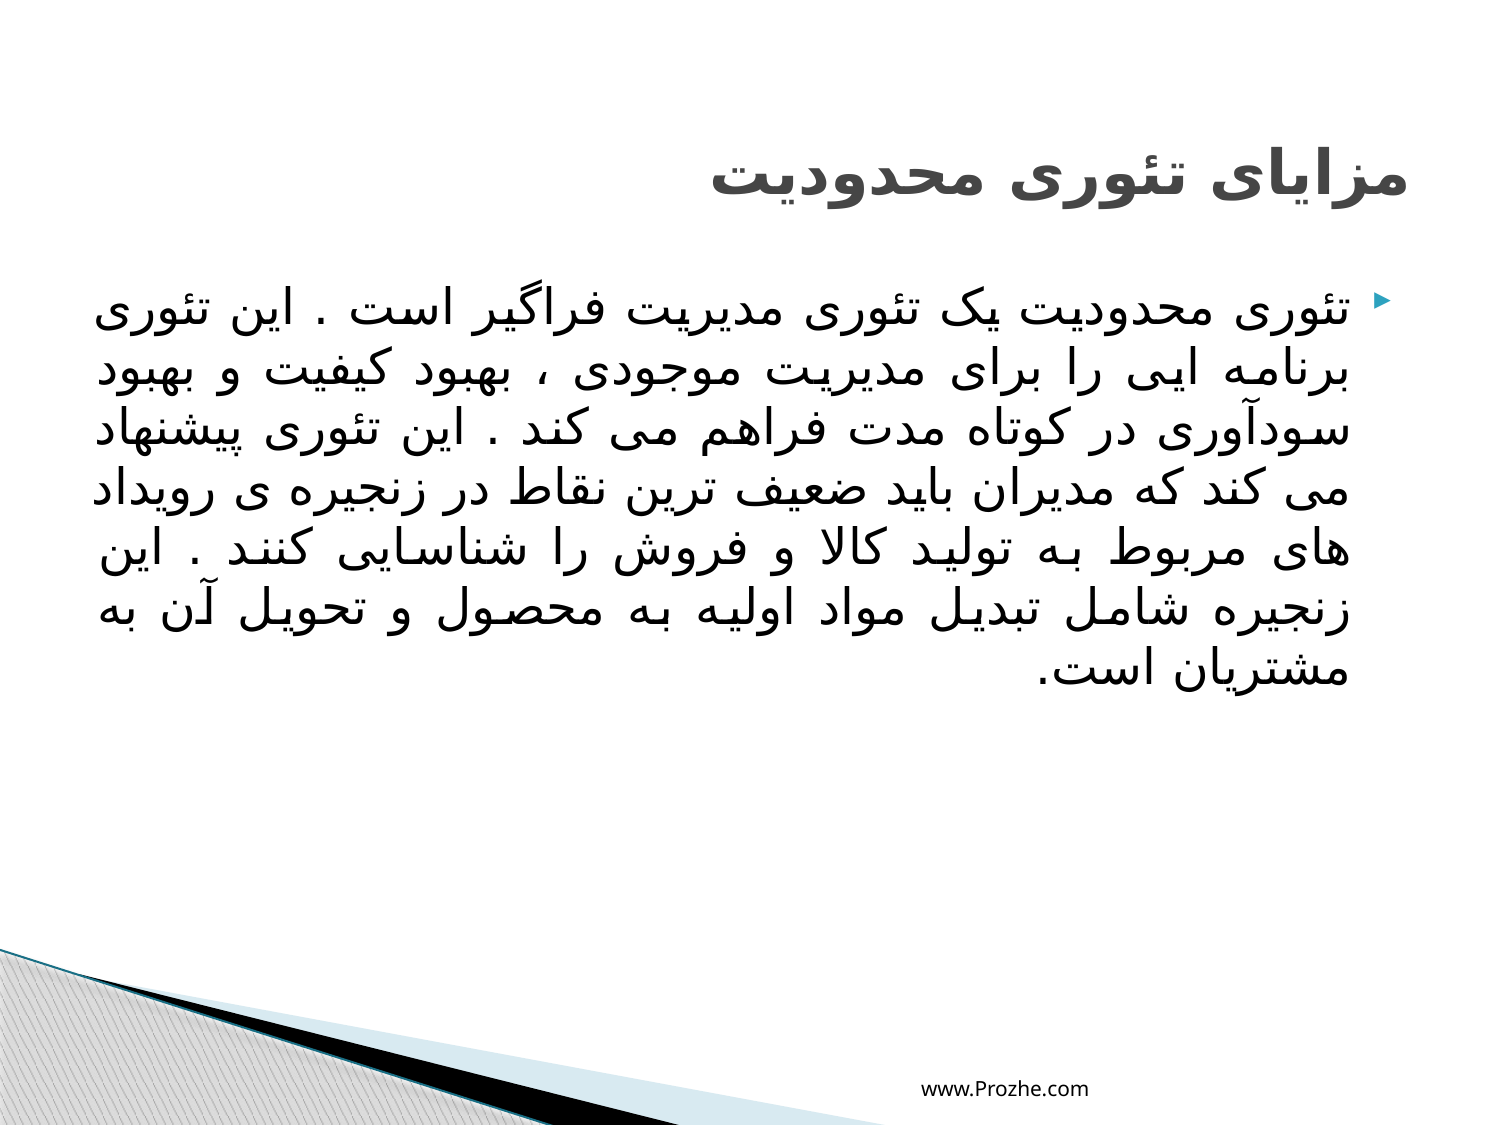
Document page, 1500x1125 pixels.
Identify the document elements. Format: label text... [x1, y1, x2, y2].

title مزایای تئوری محدودیت [76, 125, 1427, 313]
list تئوری محدودیت یک تئوری مدیریت فراگیر است . این تئوری برنامه ایی را برای مدیریت موجودی ، بهبود کیفیت و بهبود سودآوری در کوتاه مدت فراهم می کند . این تئوری پیشنهاد می کند که مدیران باید ضعیف ترین نقاط در زنجیره ی رویداد های مربوط به تولید کالا و فروش را شناسایی کنند . این زنجیره شامل تبدیل مواد اولیه به محصول و تحویل آن به مشتریان است. [76, 313, 1427, 1010]
footer www.Prozhe.com [718, 1051, 1105, 1112]
